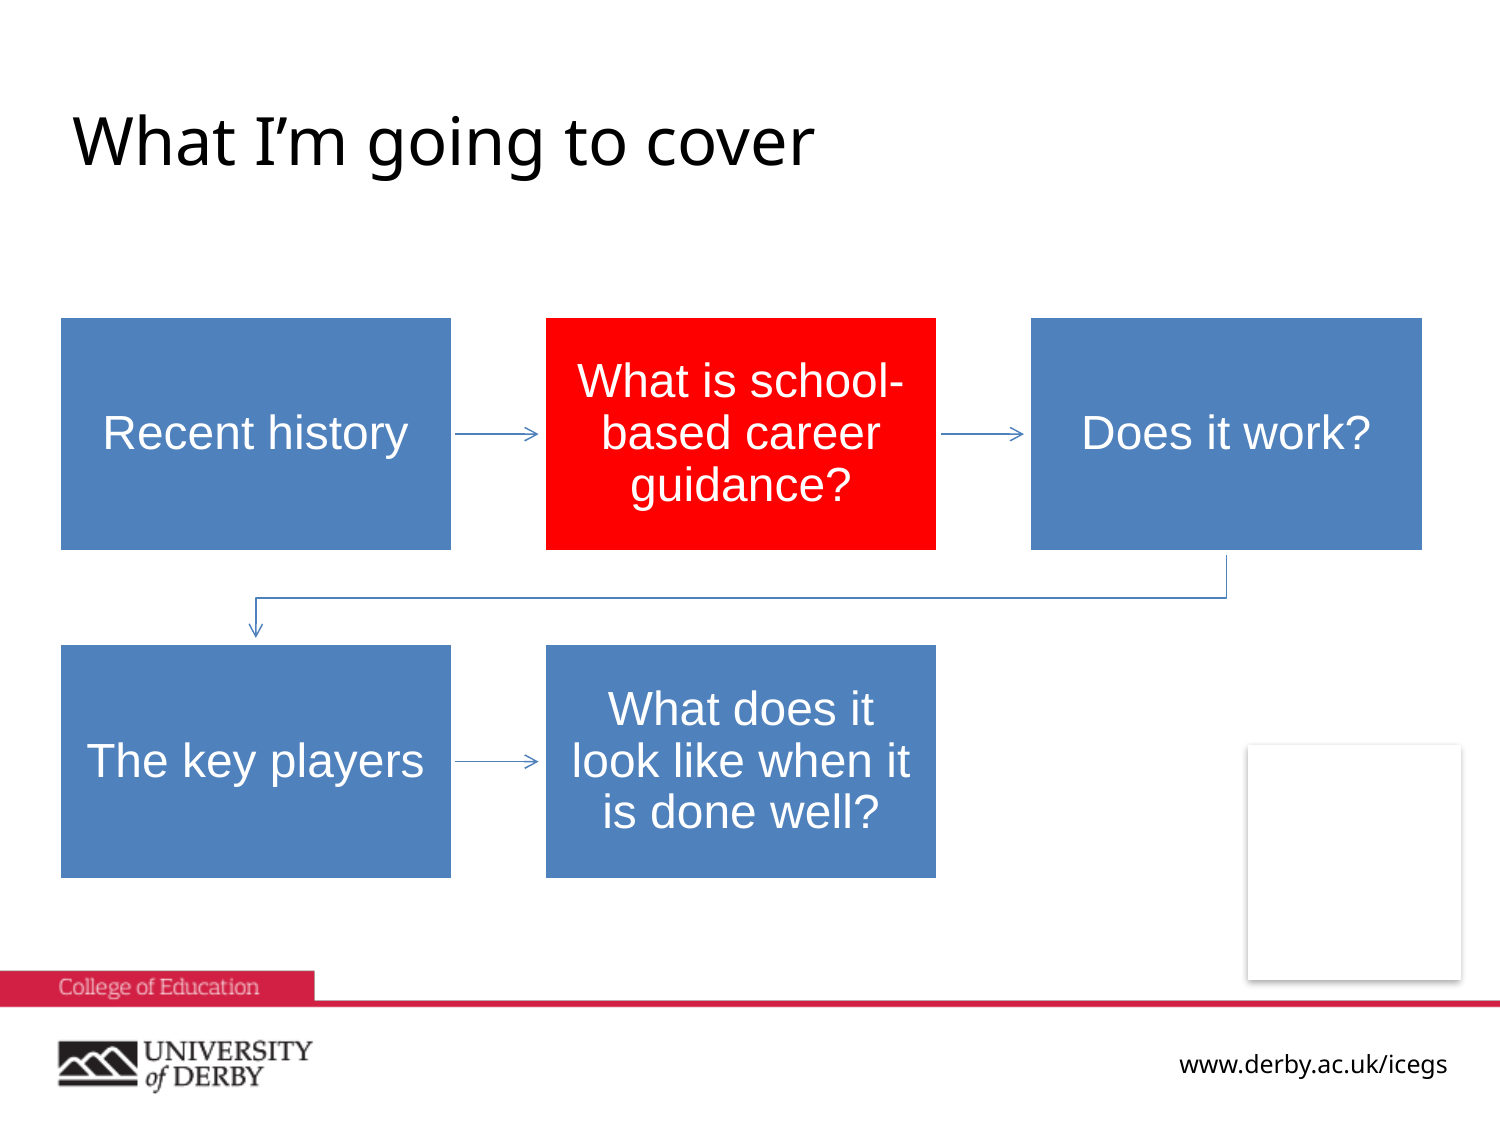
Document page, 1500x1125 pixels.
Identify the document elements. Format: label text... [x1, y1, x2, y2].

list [57, 262, 1426, 934]
title What I’m going to cover [57, 45, 1425, 233]
